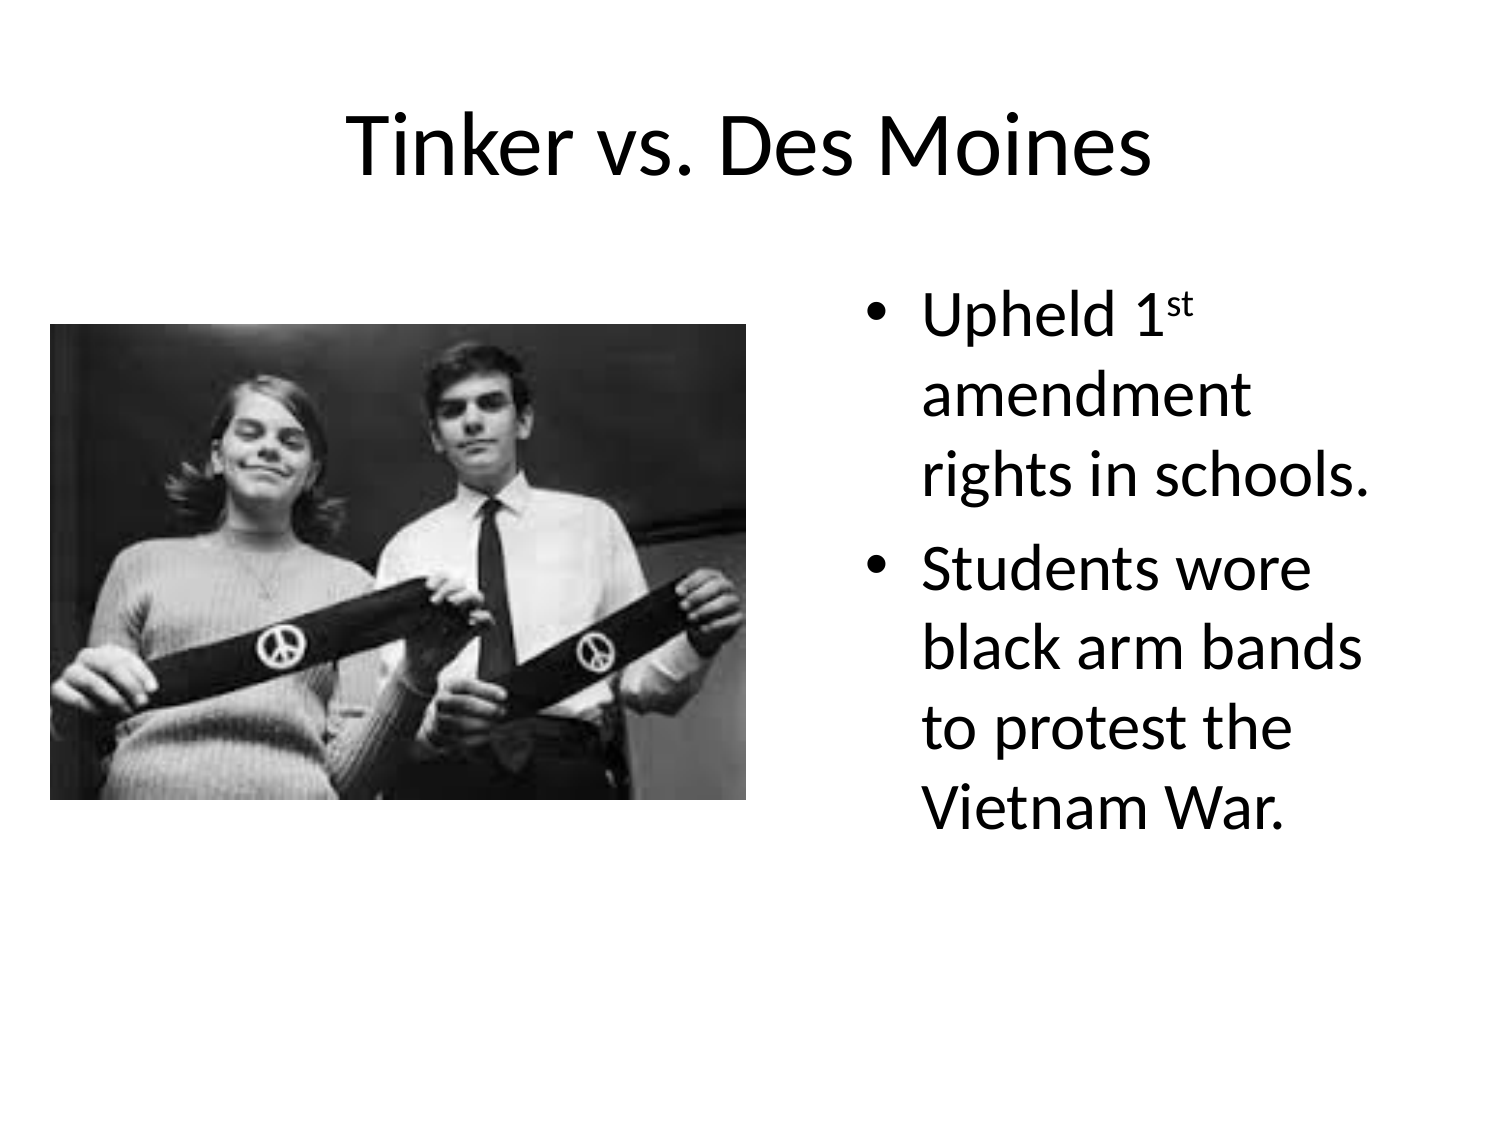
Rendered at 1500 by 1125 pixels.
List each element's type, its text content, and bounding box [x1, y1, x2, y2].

picture [49, 324, 746, 801]
title Tinker vs. Des Moines [75, 45, 1425, 233]
list Upheld 1st amendment rights in schools. Students wore black arm bands to protest the Vietnam War. [849, 262, 1425, 1005]
